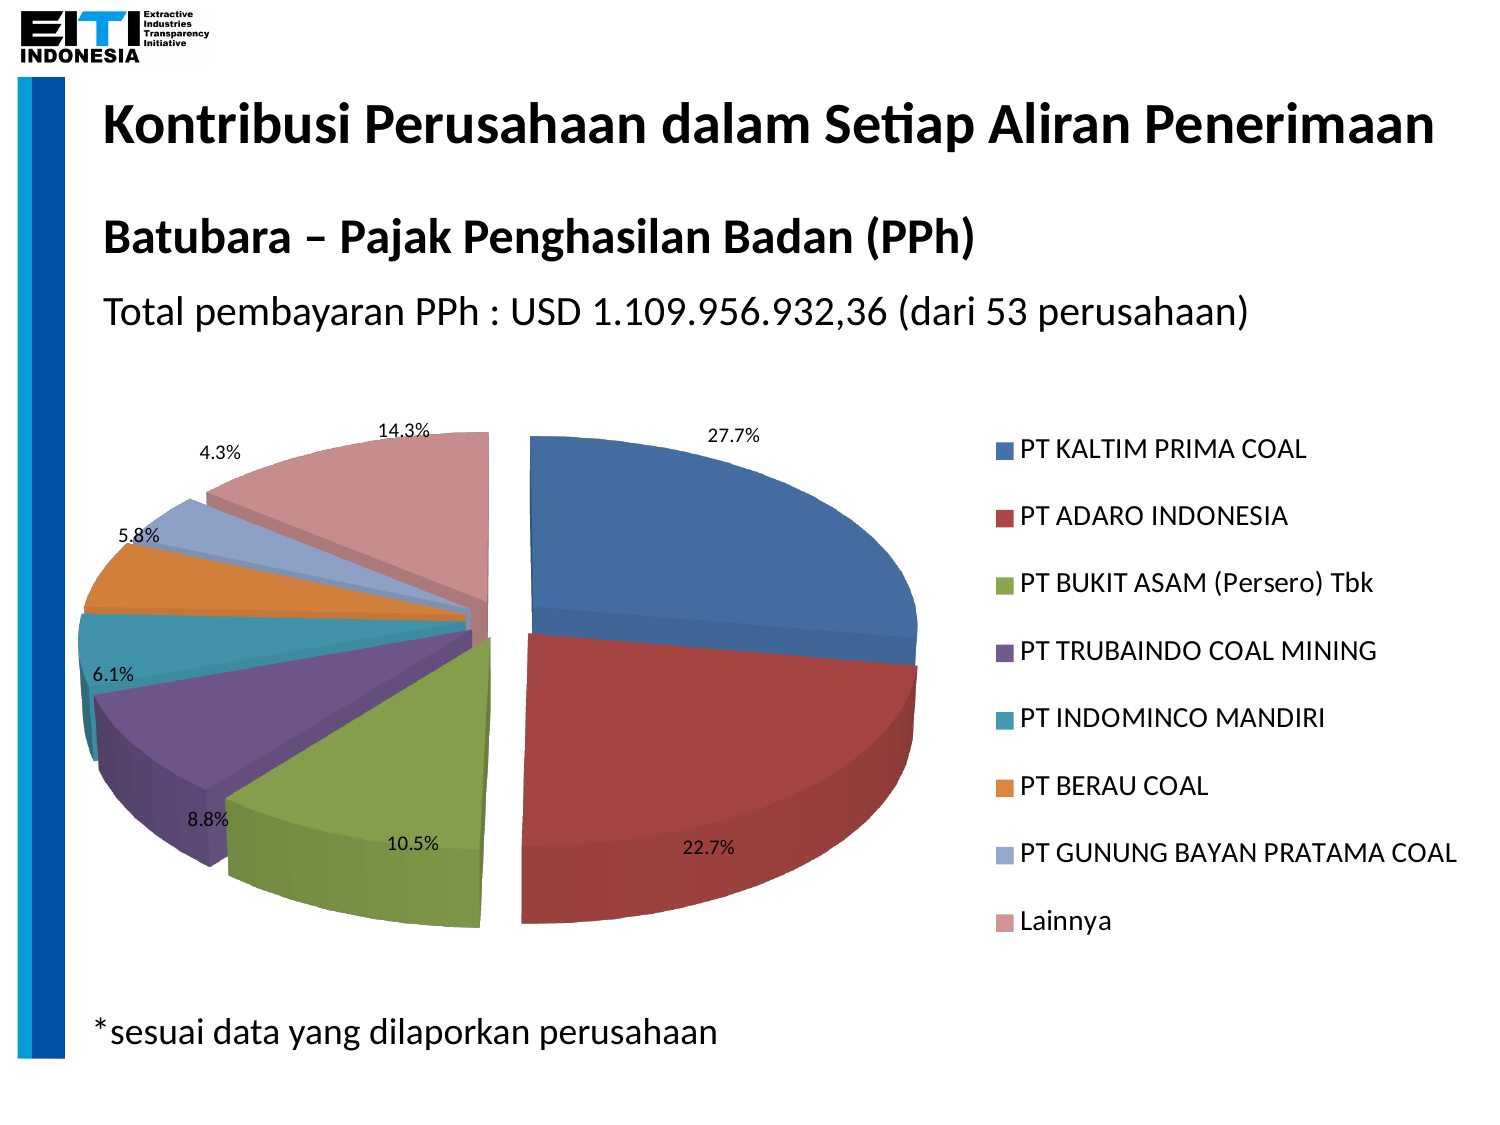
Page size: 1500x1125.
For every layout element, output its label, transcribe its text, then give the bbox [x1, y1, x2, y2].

text_box Batubara – Pajak Penghasilan Badan (PPh) Total pembayaran PPh : USD 1.109.956.932,36 (dari 53 perusahaan) [88, 196, 1329, 341]
text_box Kontribusi Perusahaan dalam Setiap Aliran Penerimaan [88, 78, 1459, 163]
text_box *sesuai data yang dilaporkan perusahaan [76, 999, 786, 1060]
picture [17, 7, 213, 67]
chart [0, 385, 1500, 988]
